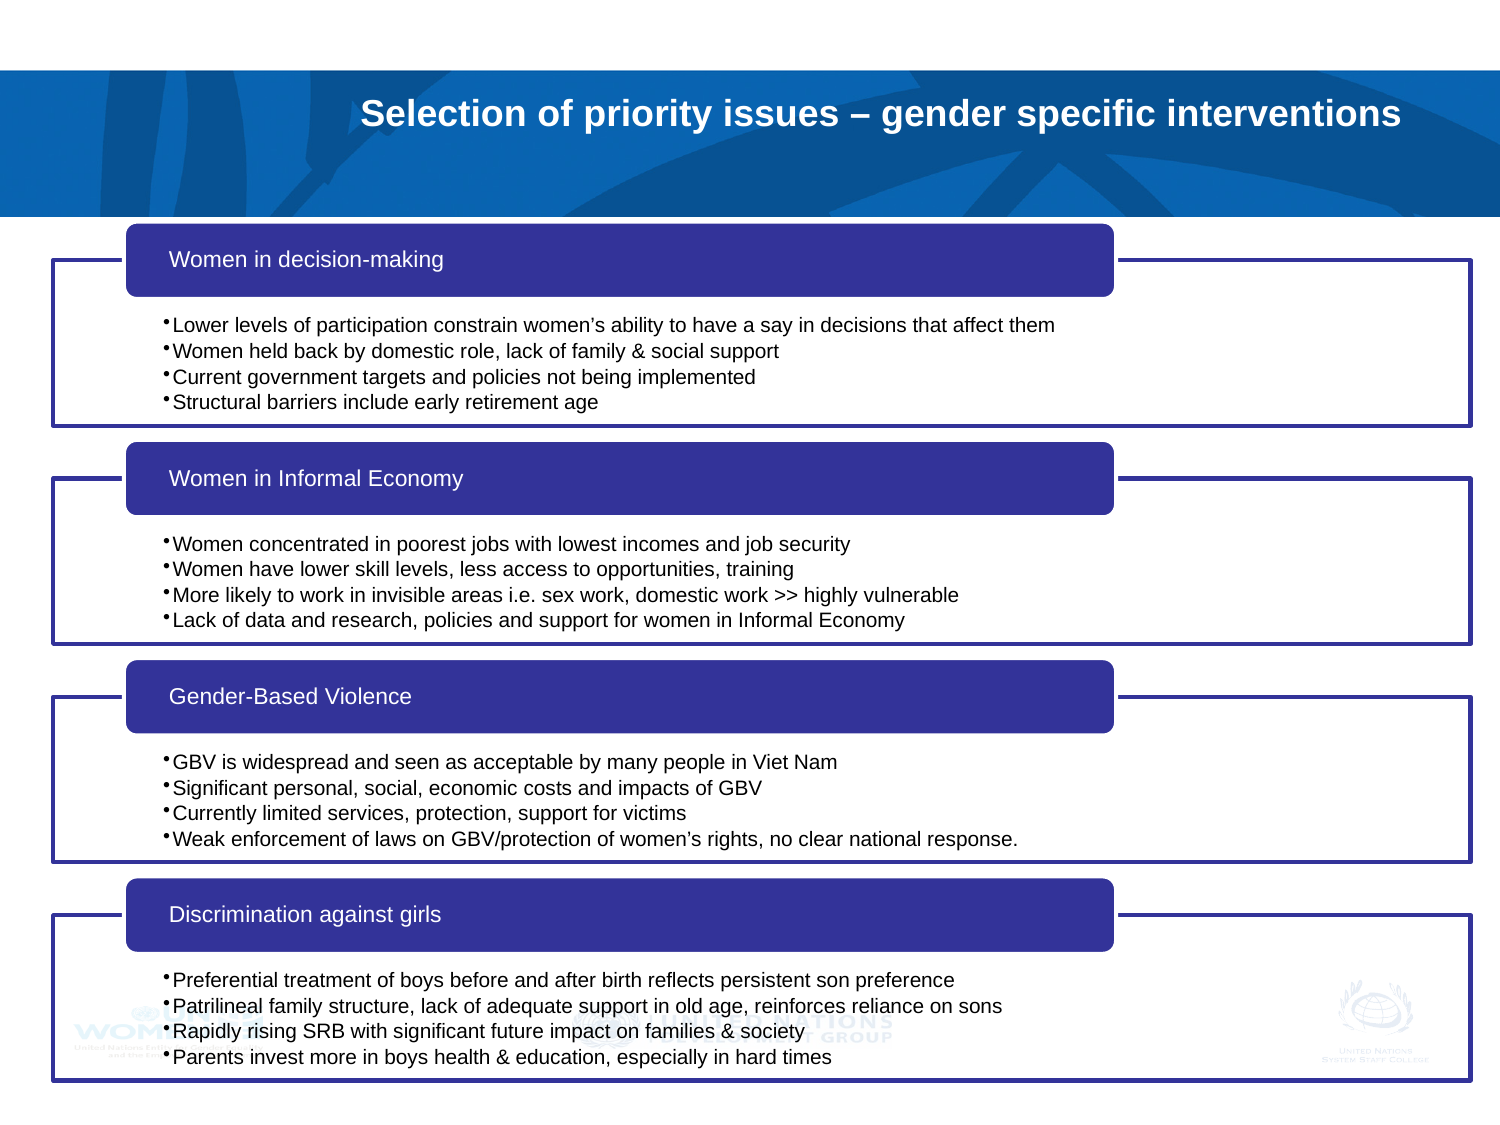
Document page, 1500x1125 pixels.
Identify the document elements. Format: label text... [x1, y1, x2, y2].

title Selection of priority issues – gender specific interventions [230, 42, 1418, 181]
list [52, 219, 1471, 1083]
picture [0, 70, 1500, 217]
